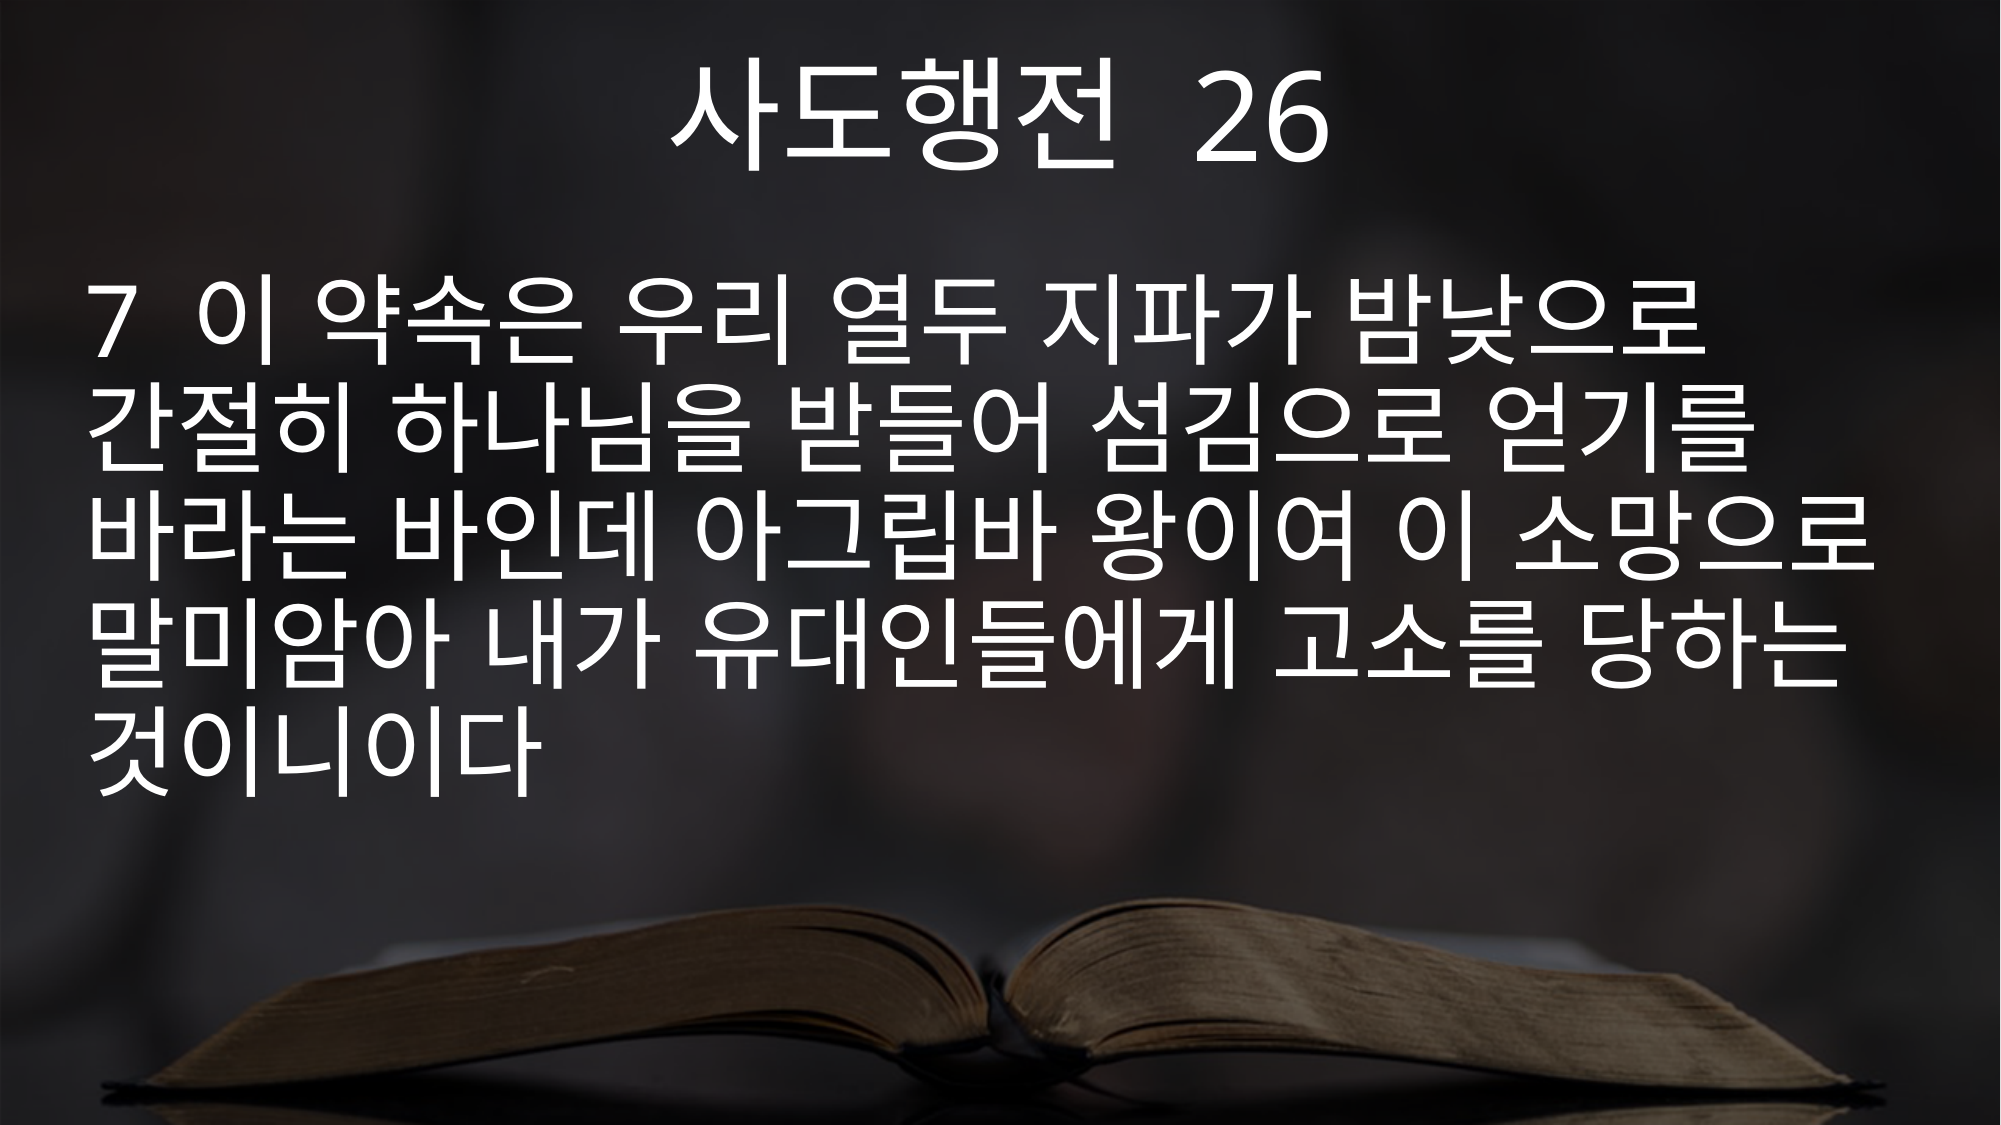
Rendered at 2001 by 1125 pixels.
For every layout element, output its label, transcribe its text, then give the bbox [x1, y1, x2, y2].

list 7 이 약속은 우리 열두 지파가 밤낮으로 간절히 하나님을 받들어 섬김으로 얻기를 바라는 바인데 아그립바 왕이여 이 소망으로 말미암아 내가 유대인들에게 고소를 당하는 것이니이다 [69, 263, 1953, 423]
footer 사도행전 26 [0, 32, 2000, 192]
picture [0, 0, 2001, 1125]
